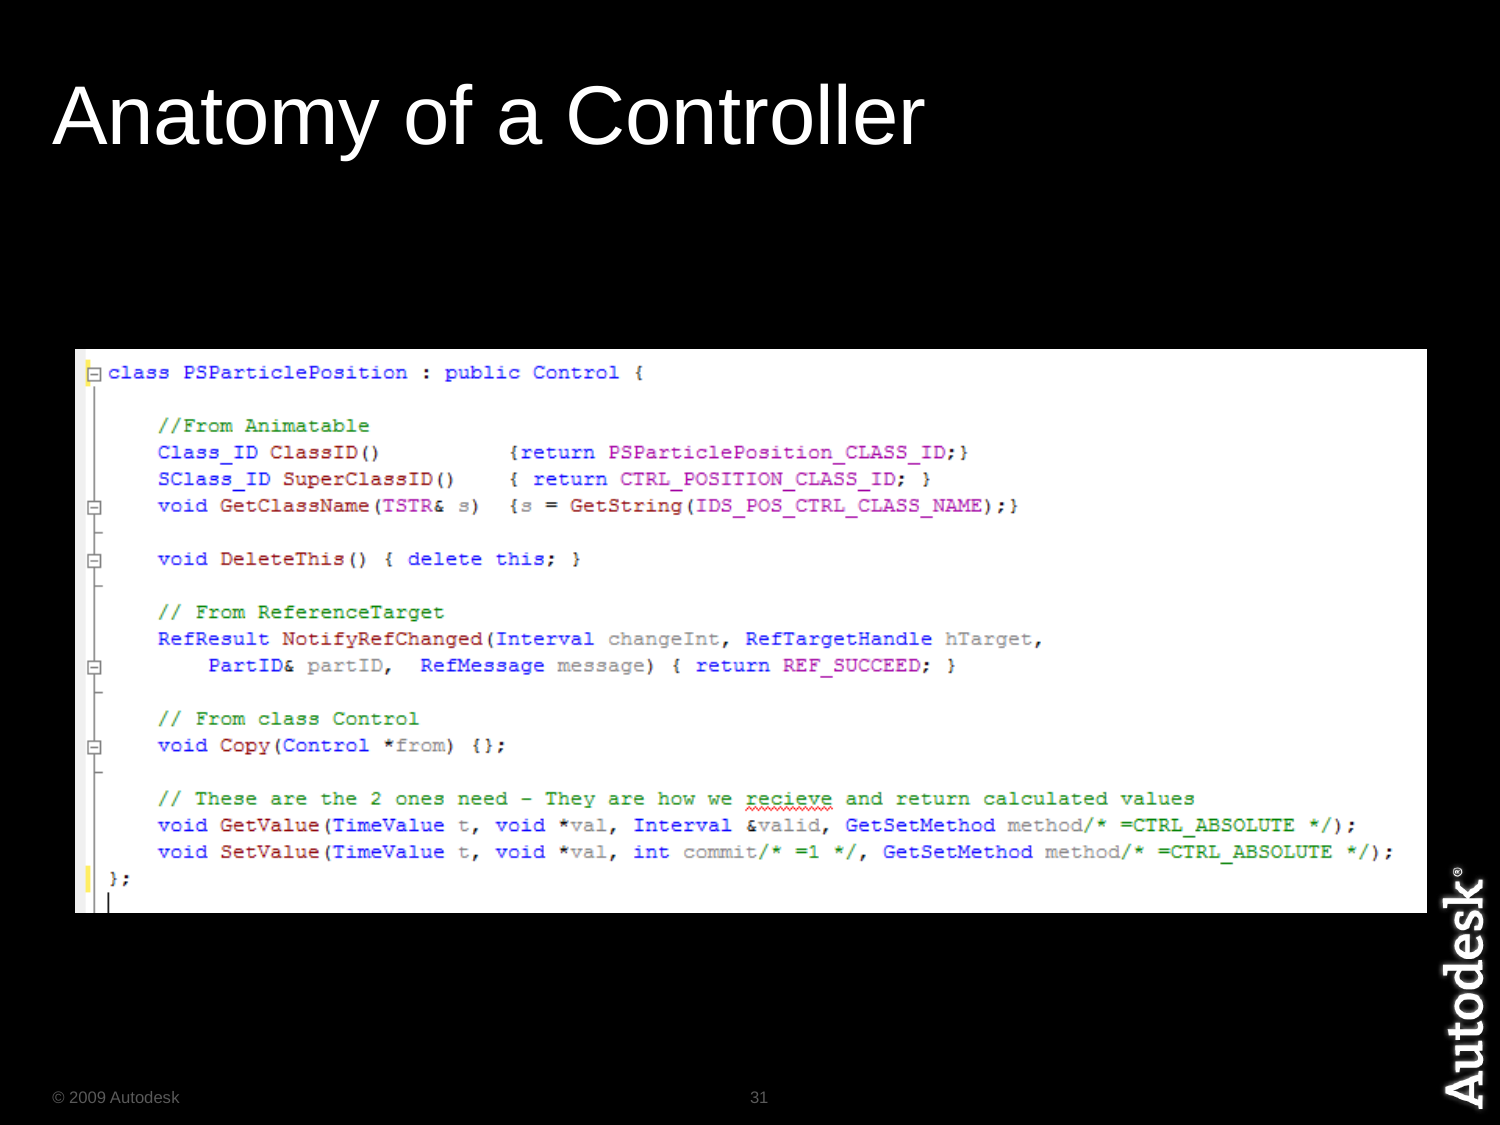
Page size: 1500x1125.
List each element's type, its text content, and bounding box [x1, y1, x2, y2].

title Anatomy of a Controller [52, 22, 1401, 211]
picture [74, 0, 1500, 1125]
